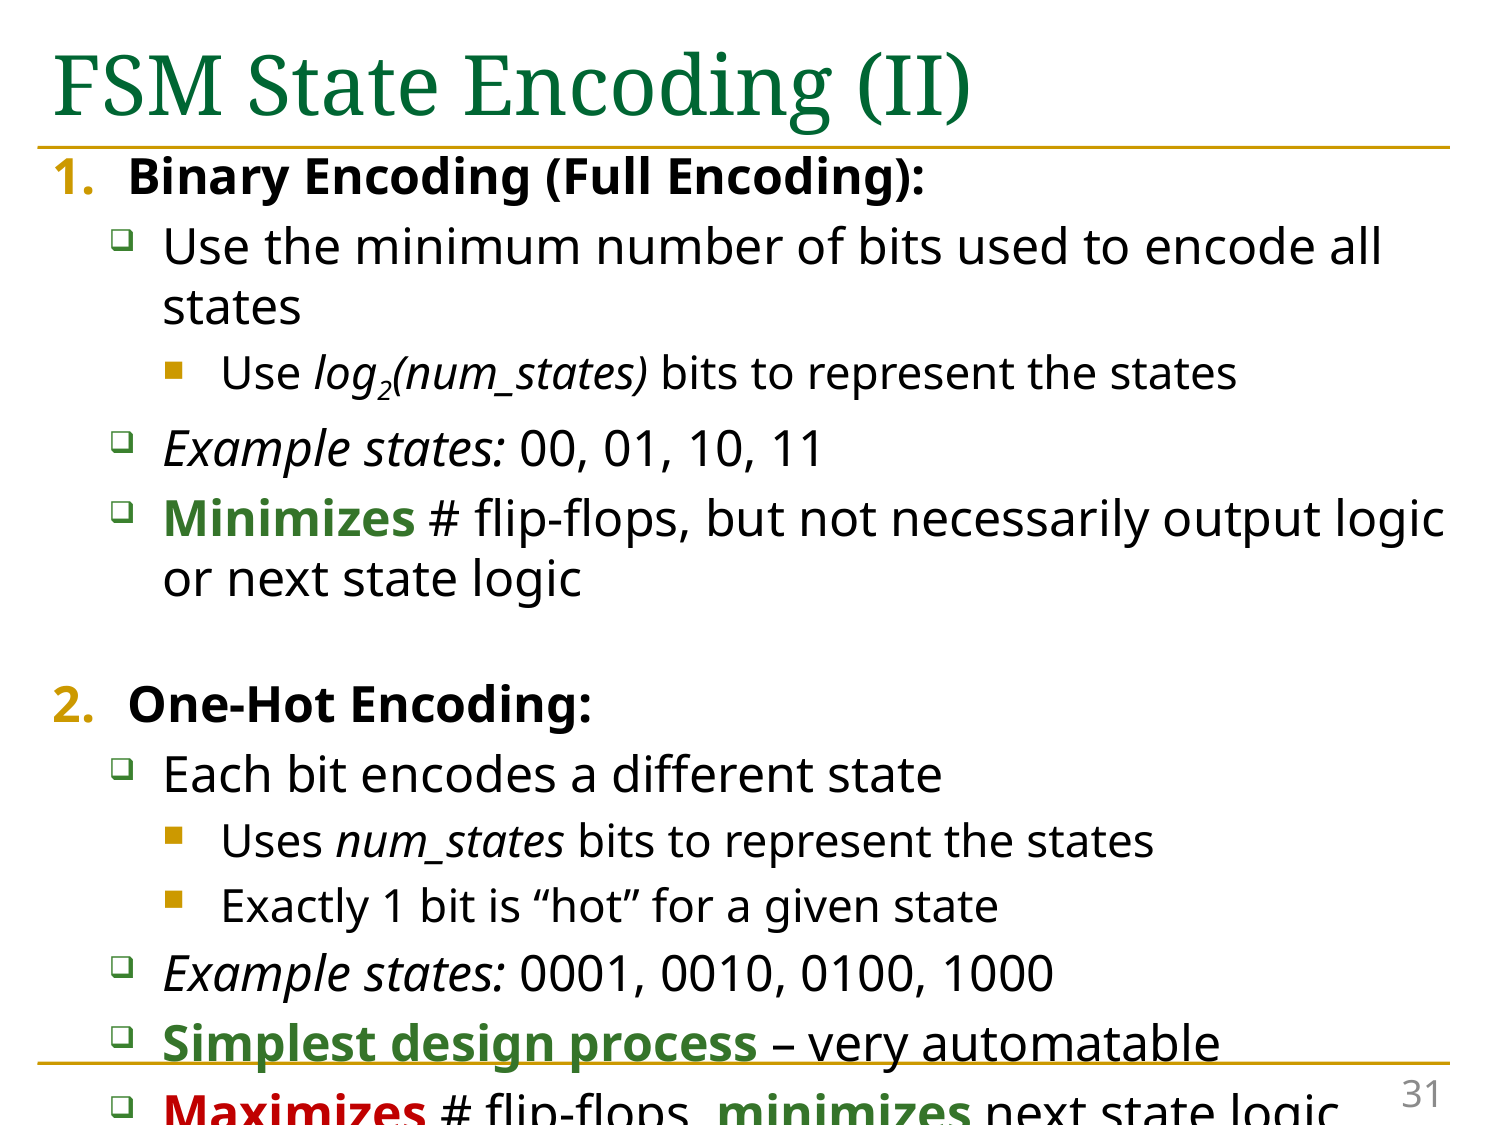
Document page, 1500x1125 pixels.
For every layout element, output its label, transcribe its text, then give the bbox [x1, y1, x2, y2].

slide_number 31 [1121, 1066, 1460, 1125]
title FSM State Encoding (II) [37, 24, 1450, 136]
list Binary Encoding (Full Encoding): Use the minimum number of bits used to encode all states Use log2(num_states) bits to represent the states Example states: 00, 01, 10, 11 Minimizes # flip-flops, but not necessarily output logic or next state logic One-Hot Encoding: Each bit encodes a different state Uses num_states bits to represent the states Exactly 1 bit is “hot” for a given state Example states: 0001, 0010, 0100, 1000 Simplest design process – very automatable Maximizes # flip-flops, minimizes next state logic [37, 136, 1500, 989]
